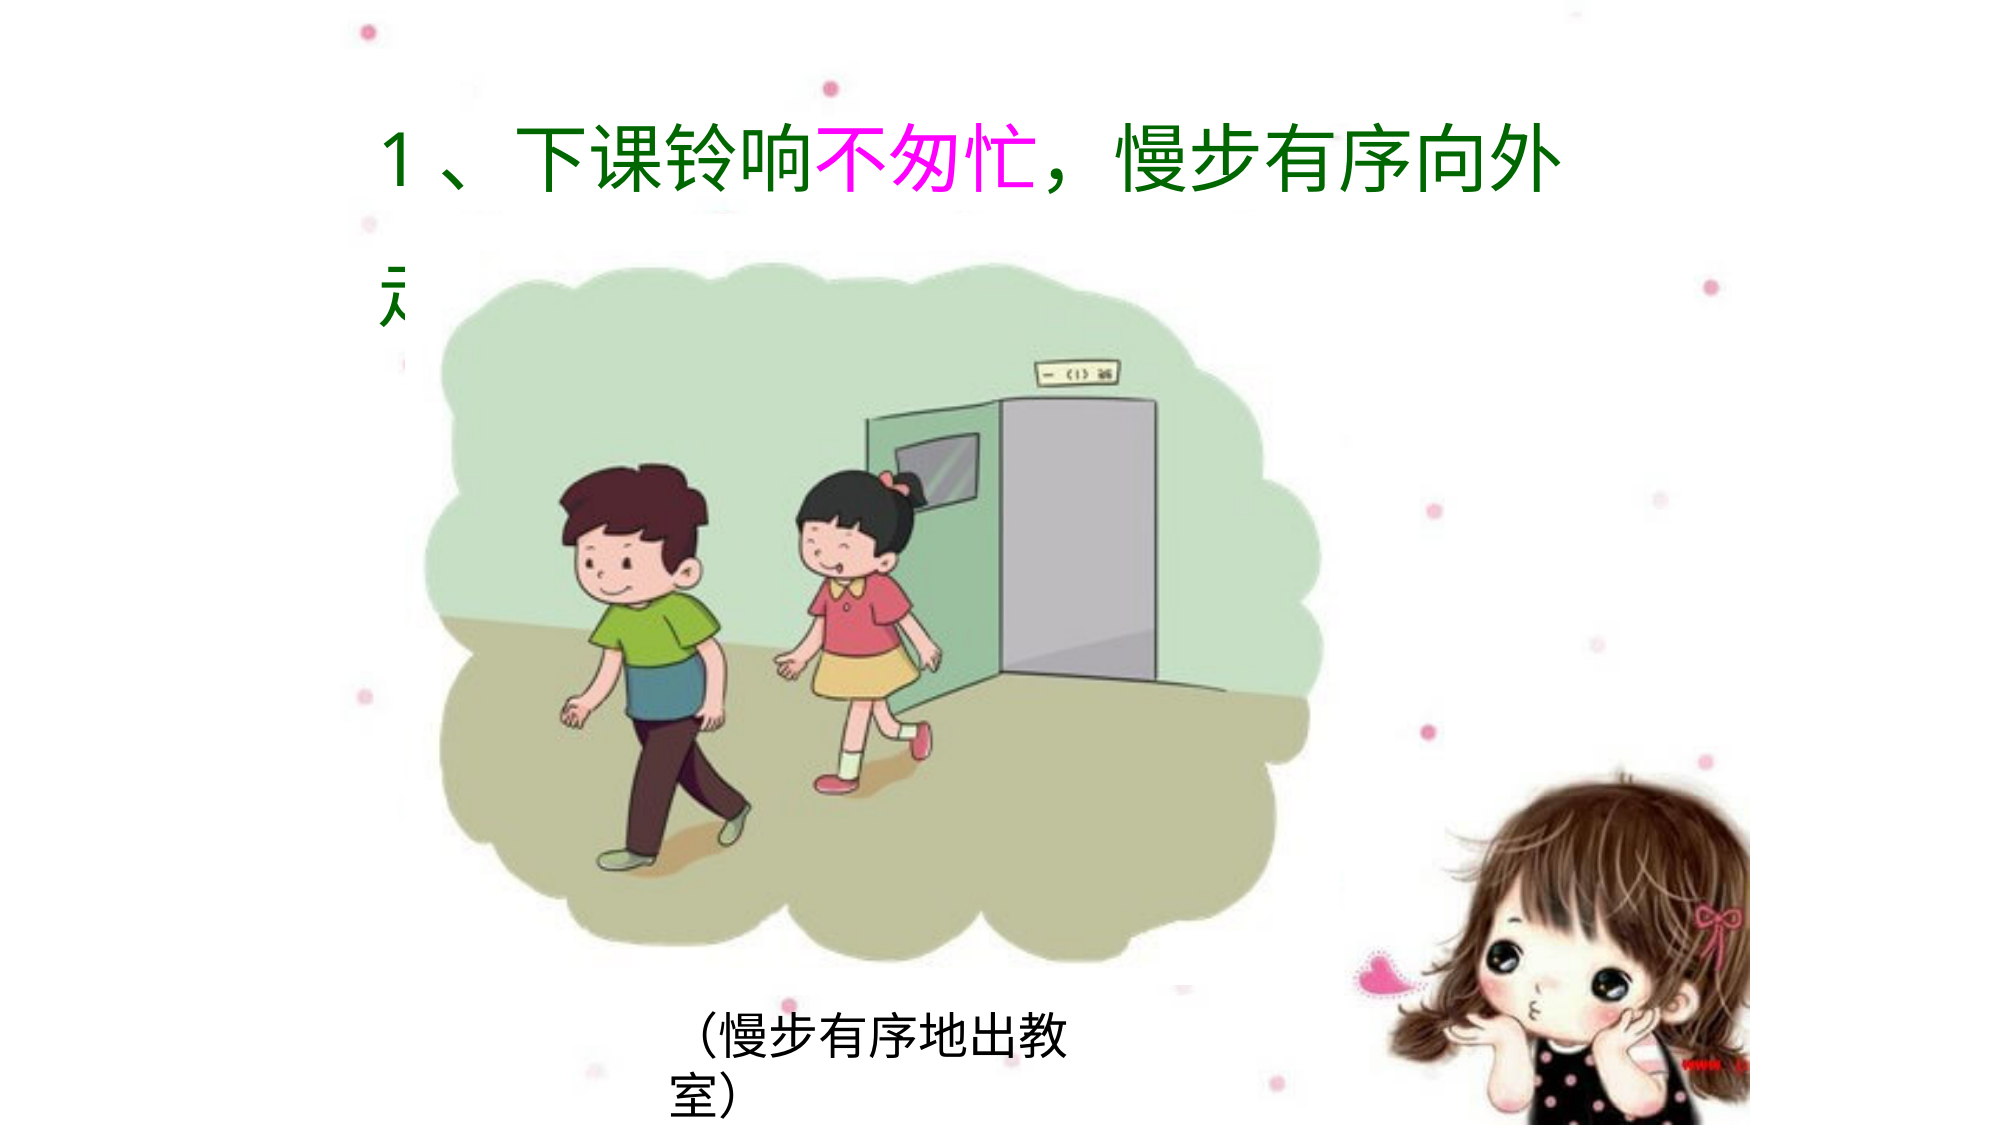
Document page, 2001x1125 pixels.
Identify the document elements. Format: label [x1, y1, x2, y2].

picture [249, 0, 1751, 1125]
